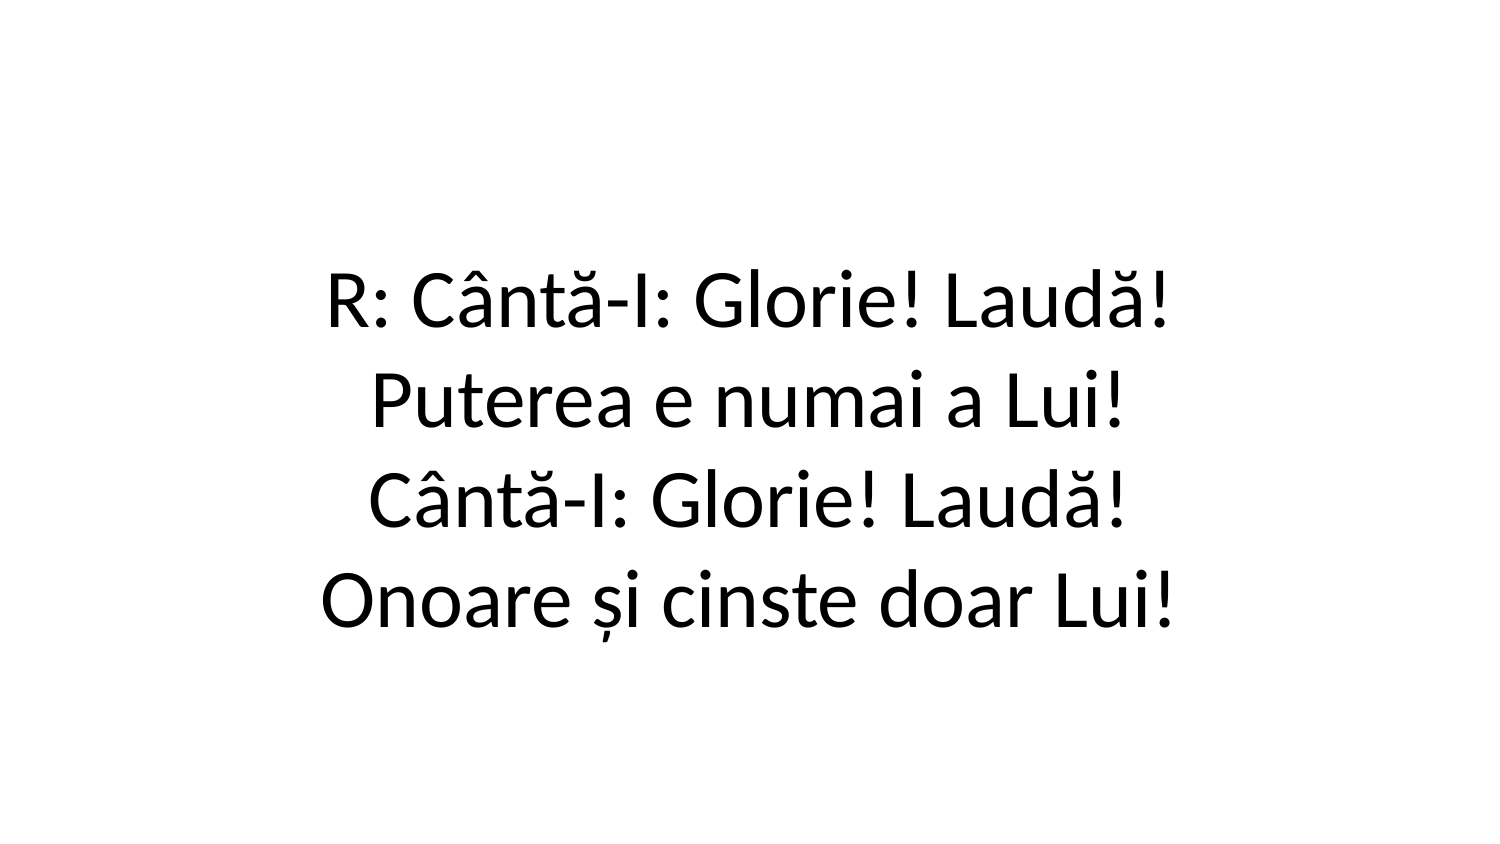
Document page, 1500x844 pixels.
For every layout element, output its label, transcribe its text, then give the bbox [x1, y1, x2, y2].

text_box R: Cântă-I: Glorie! Laudă! Puterea e numai a Lui! Cântă-I: Glorie! Laudă! Onoare și cinste doar Lui! [305, 192, 1195, 652]
